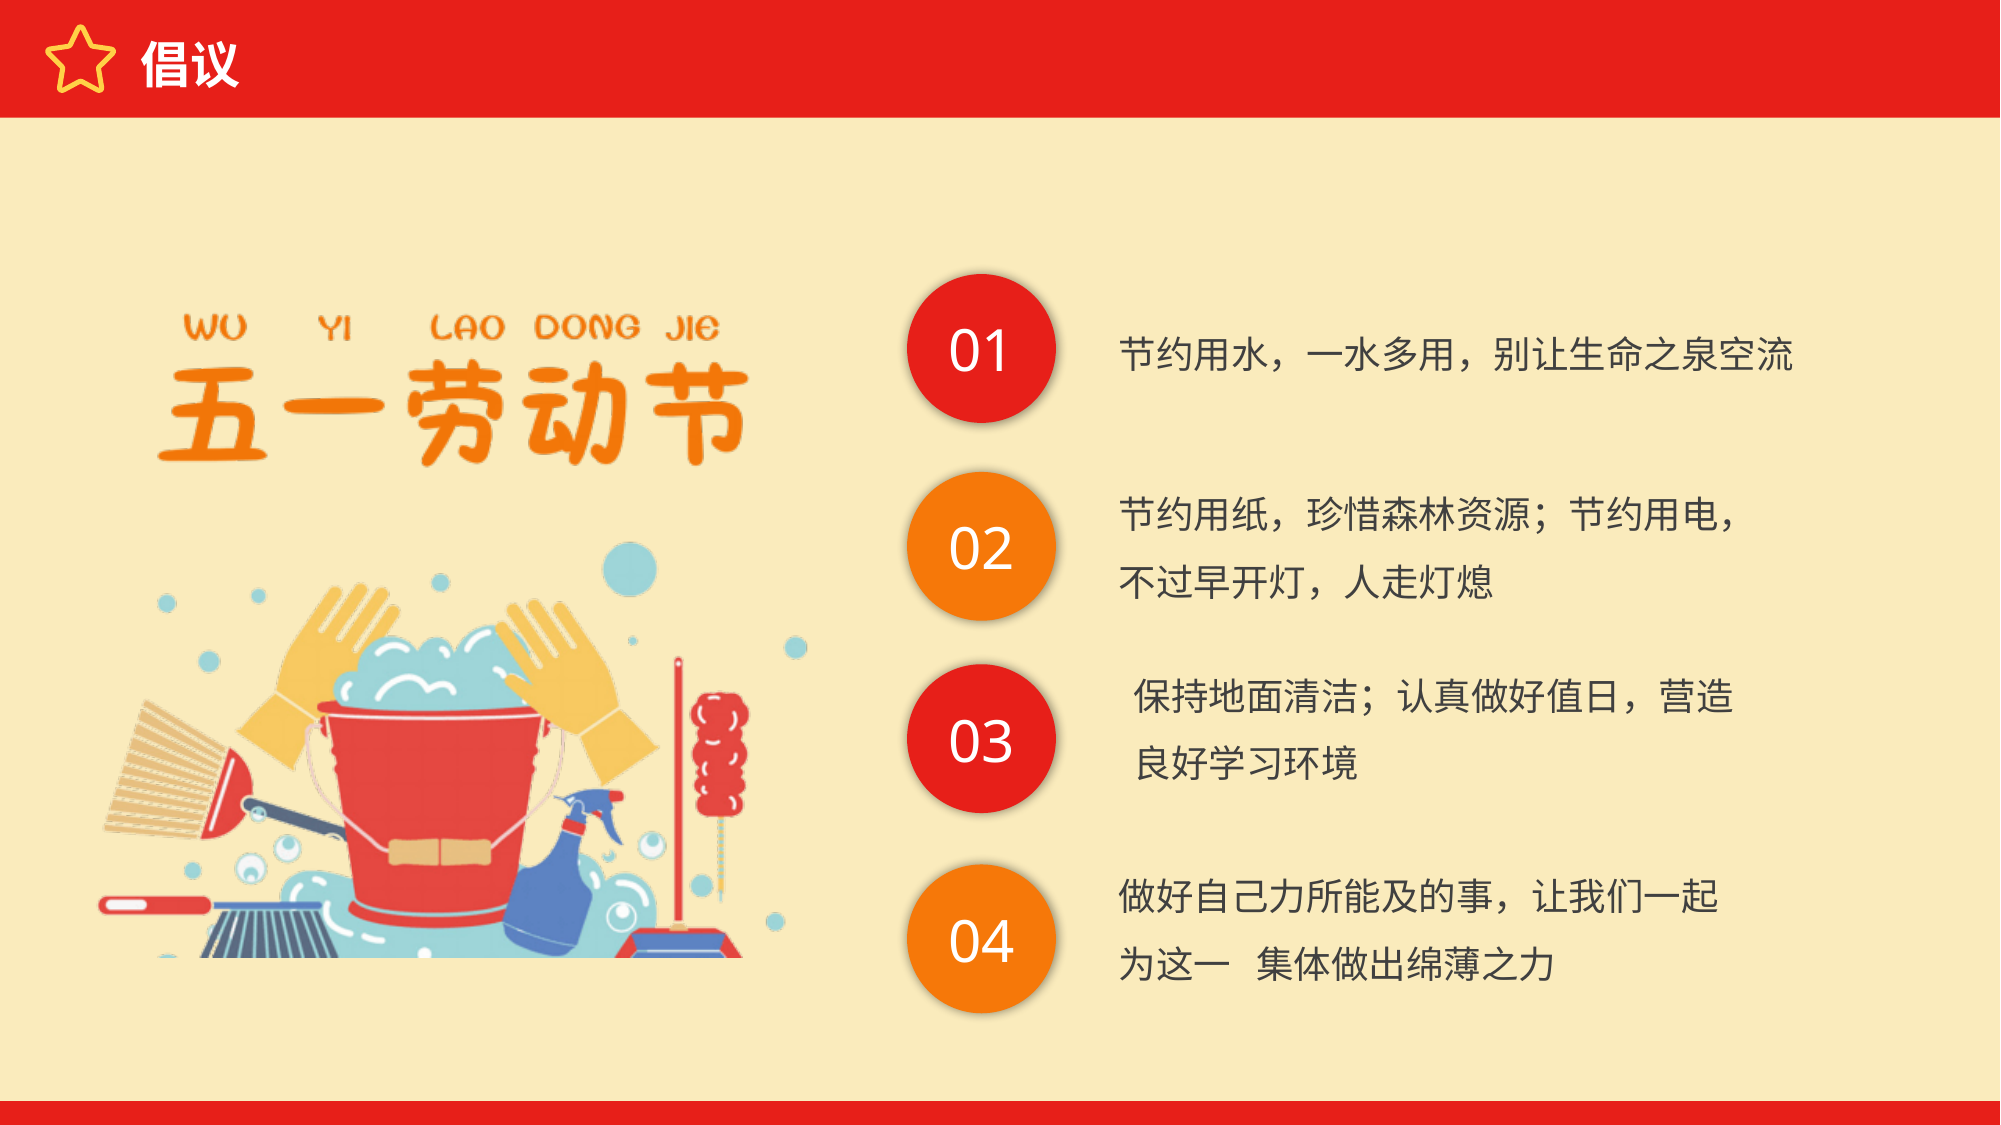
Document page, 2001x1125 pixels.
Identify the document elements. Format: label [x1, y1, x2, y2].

picture [75, 194, 840, 958]
text_box [1103, 843, 1767, 987]
text_box [0, 0, 2000, 1125]
text_box [1118, 642, 1782, 786]
text_box [1103, 300, 1822, 378]
text_box [1103, 461, 1767, 605]
